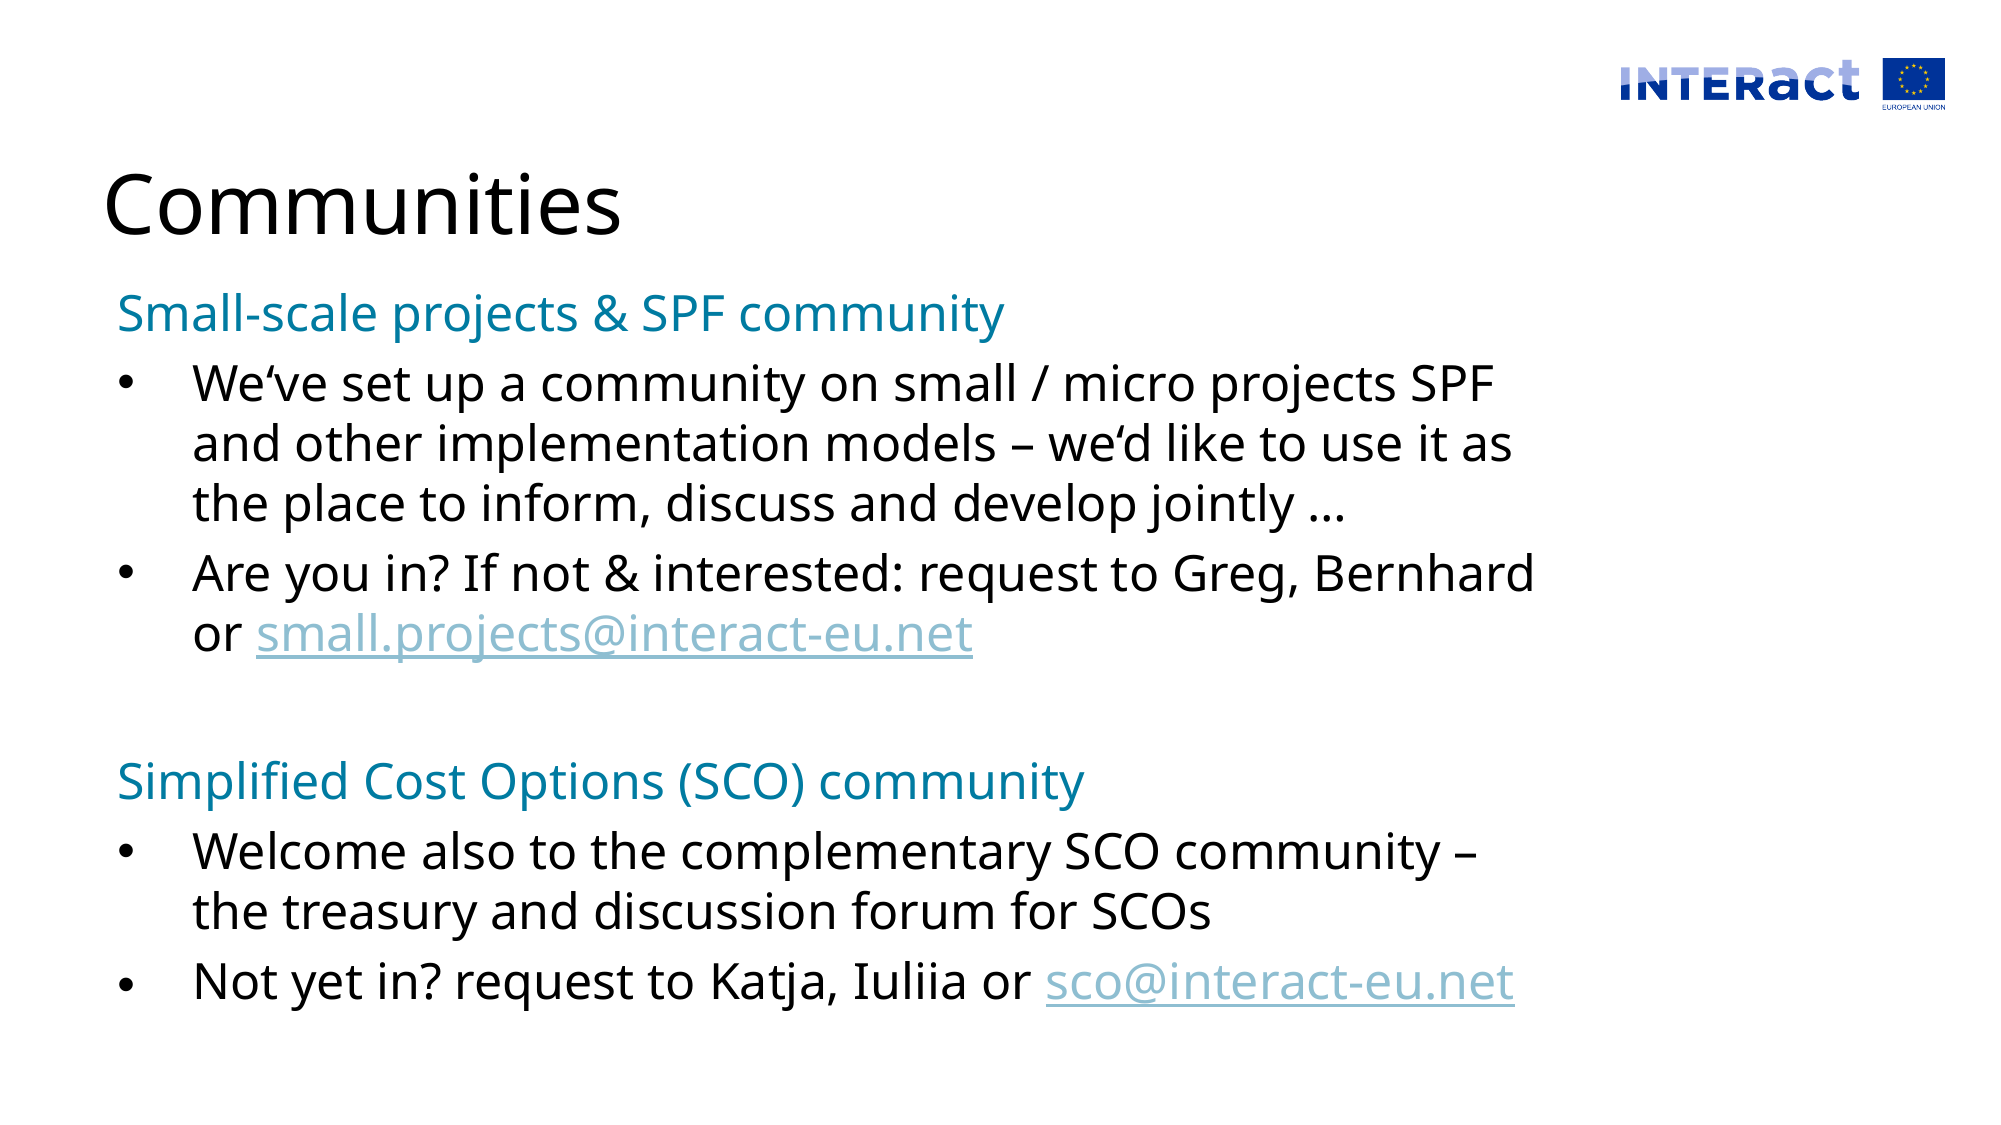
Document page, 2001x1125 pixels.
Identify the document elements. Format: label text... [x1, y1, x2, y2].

list Small-scale projects & SPF community We‘ve set up a community on small / micro projects SPF and other implementation models – we‘d like to use it as the place to inform, discuss and develop jointly … Are you in? If not & interested: request to Greg, Bernhard or small.projects@interact-eu.net Simplified Cost Options (SCO) community Welcome also to the complementary SCO community – the treasury and discussion forum for SCOs Not yet in? request to Katja, Iuliia or sco@interact-eu.net [102, 274, 1570, 972]
picture [1621, 58, 1945, 110]
title Communities [102, 151, 1449, 231]
